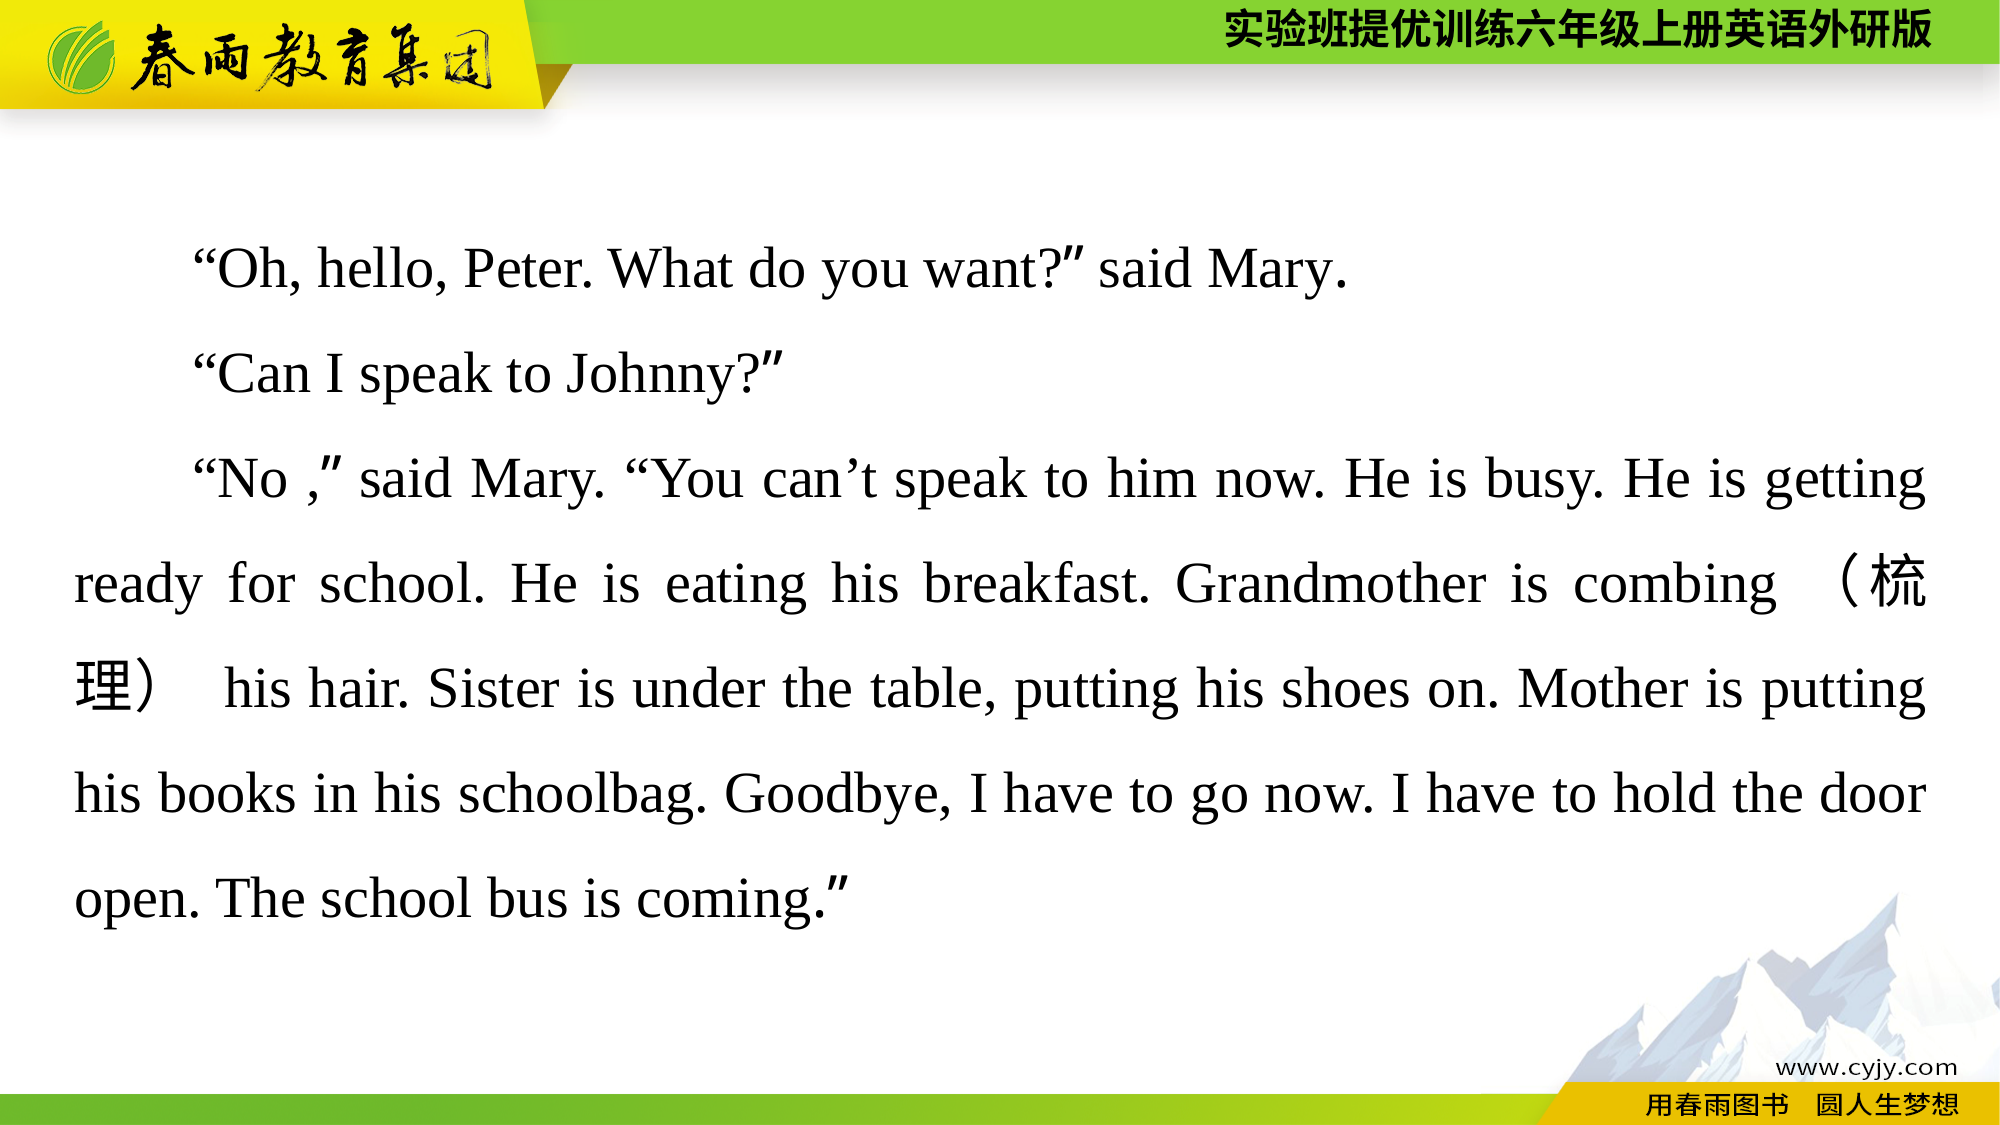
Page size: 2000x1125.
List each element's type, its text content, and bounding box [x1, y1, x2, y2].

list “Oh, hello, Peter. What do you want?” said Mary. “Can I speak to Johnny?” “No ,” said Mary. “You can’t speak to him now. He is busy. He is getting ready for school. He is eating his breakfast. Grandmother is combing（梳理） his hair. Sister is under the table, putting his shoes on. Mother is putting his books in his schoolbag. Goodbye, I have to go now. I have to hold the door open. The school bus is coming.” [59, 187, 1944, 945]
picture [0, 0, 2000, 1125]
